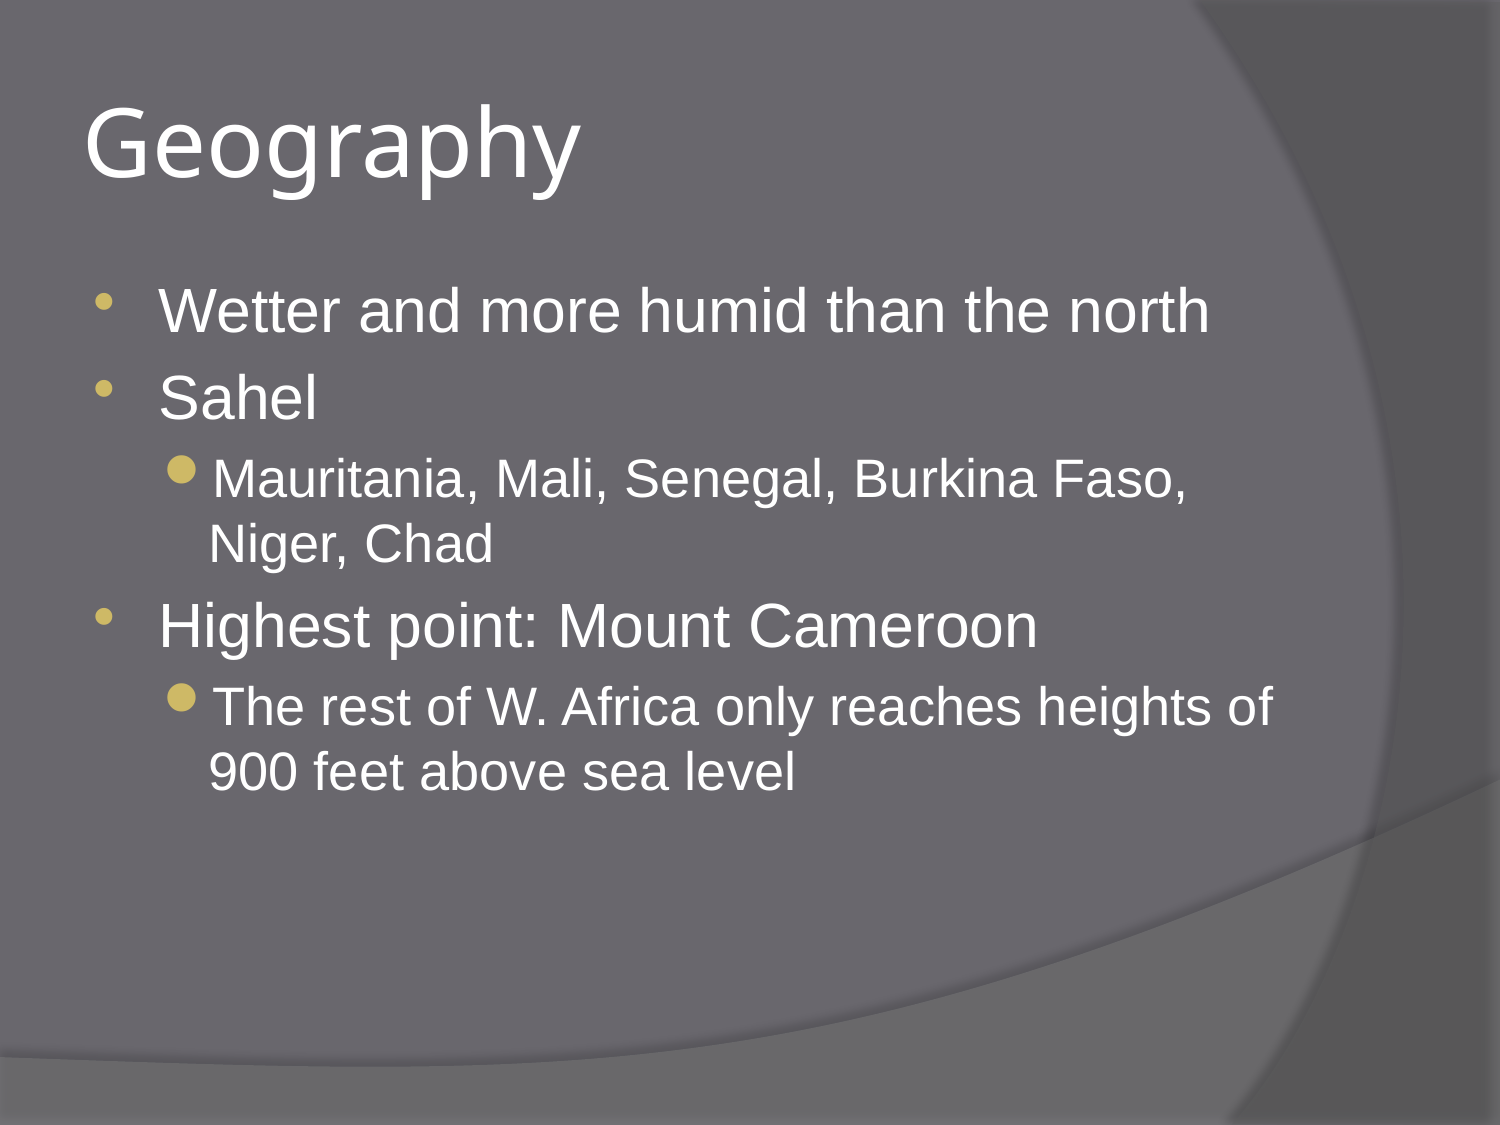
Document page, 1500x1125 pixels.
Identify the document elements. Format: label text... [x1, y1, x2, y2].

list Wetter and more humid than the north Sahel Mauritania, Mali, Senegal, Burkina Faso, Niger, Chad Highest point: Mount Cameroon The rest of W. Africa only reaches heights of 900 feet above sea level [75, 262, 1300, 1005]
title Geography [75, 45, 1300, 233]
